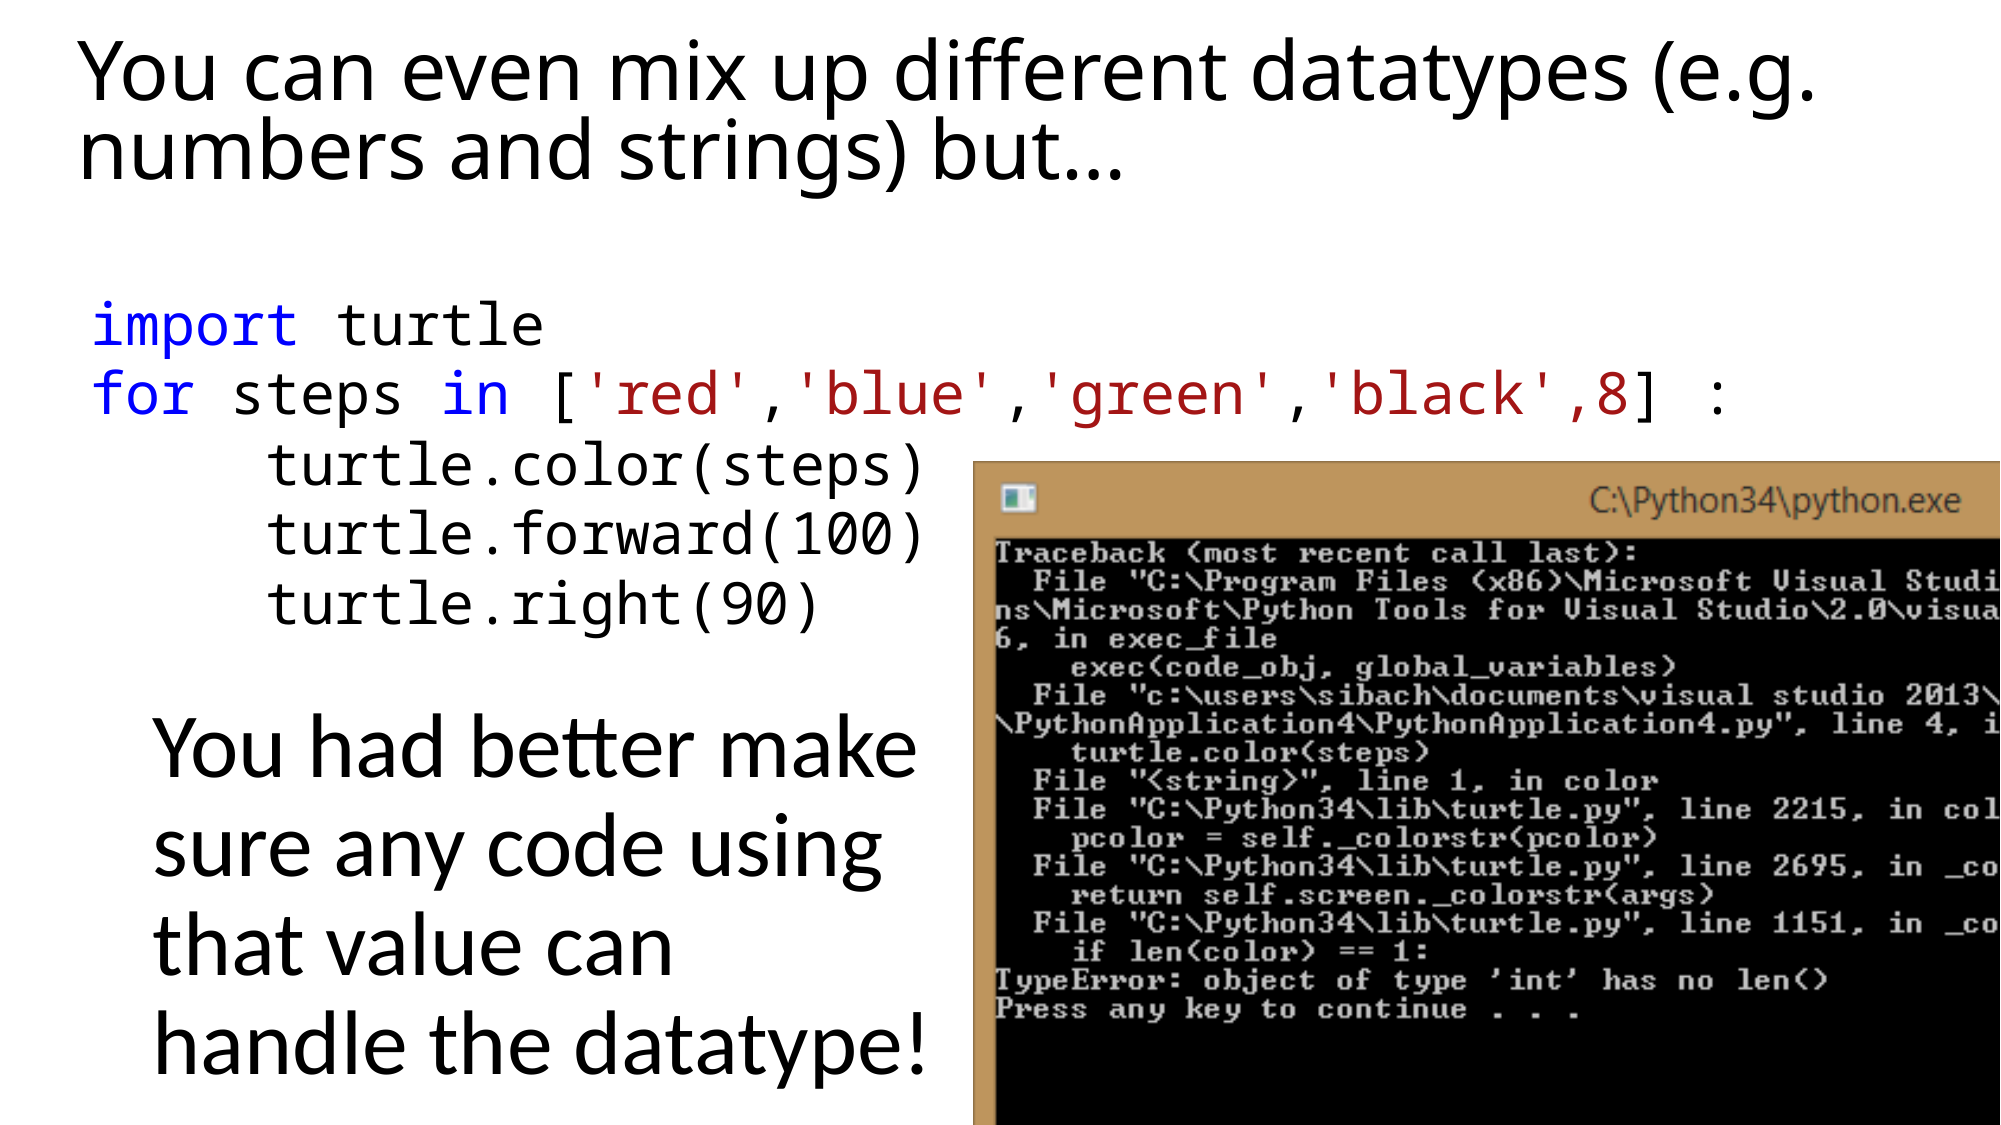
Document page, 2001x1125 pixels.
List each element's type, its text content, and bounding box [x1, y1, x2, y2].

title You can even mix up different datatypes (e.g. numbers and strings) but… [62, 29, 1953, 205]
picture [973, 461, 2000, 1125]
text_box You had better make sure any code using that value can handle the datatype! [137, 668, 959, 1125]
text_box import turtle for steps in ['red','blue','green','black',8] : turtle.color(steps) turtle.forward(100) turtle.right(90) [75, 279, 1751, 644]
